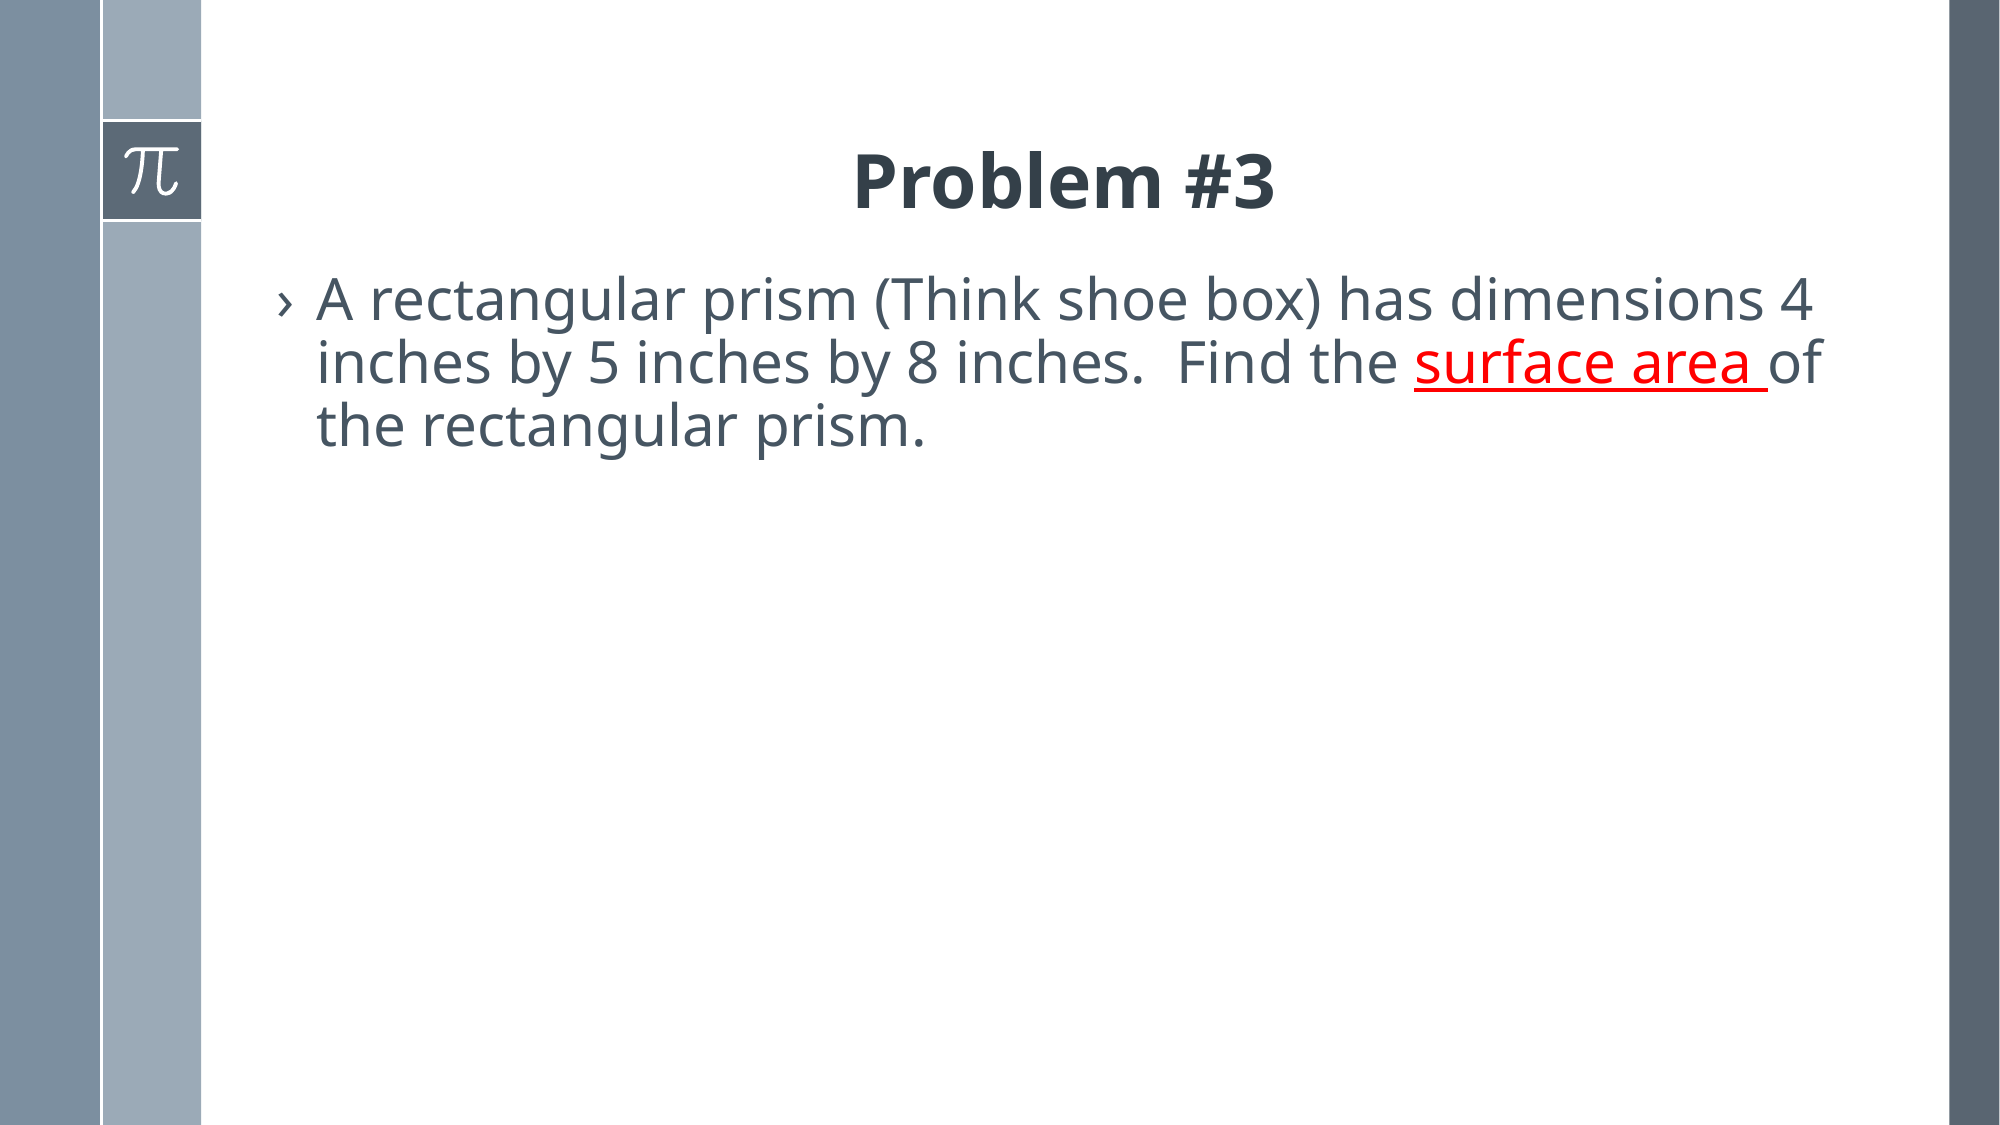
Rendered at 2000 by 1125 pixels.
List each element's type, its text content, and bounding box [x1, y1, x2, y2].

list A rectangular prism (Think shoe box) has dimensions 4 inches by 5 inches by 8 inches. Find the surface area of the rectangular prism. [261, 262, 1867, 1013]
title Problem #3 [261, 29, 1867, 233]
